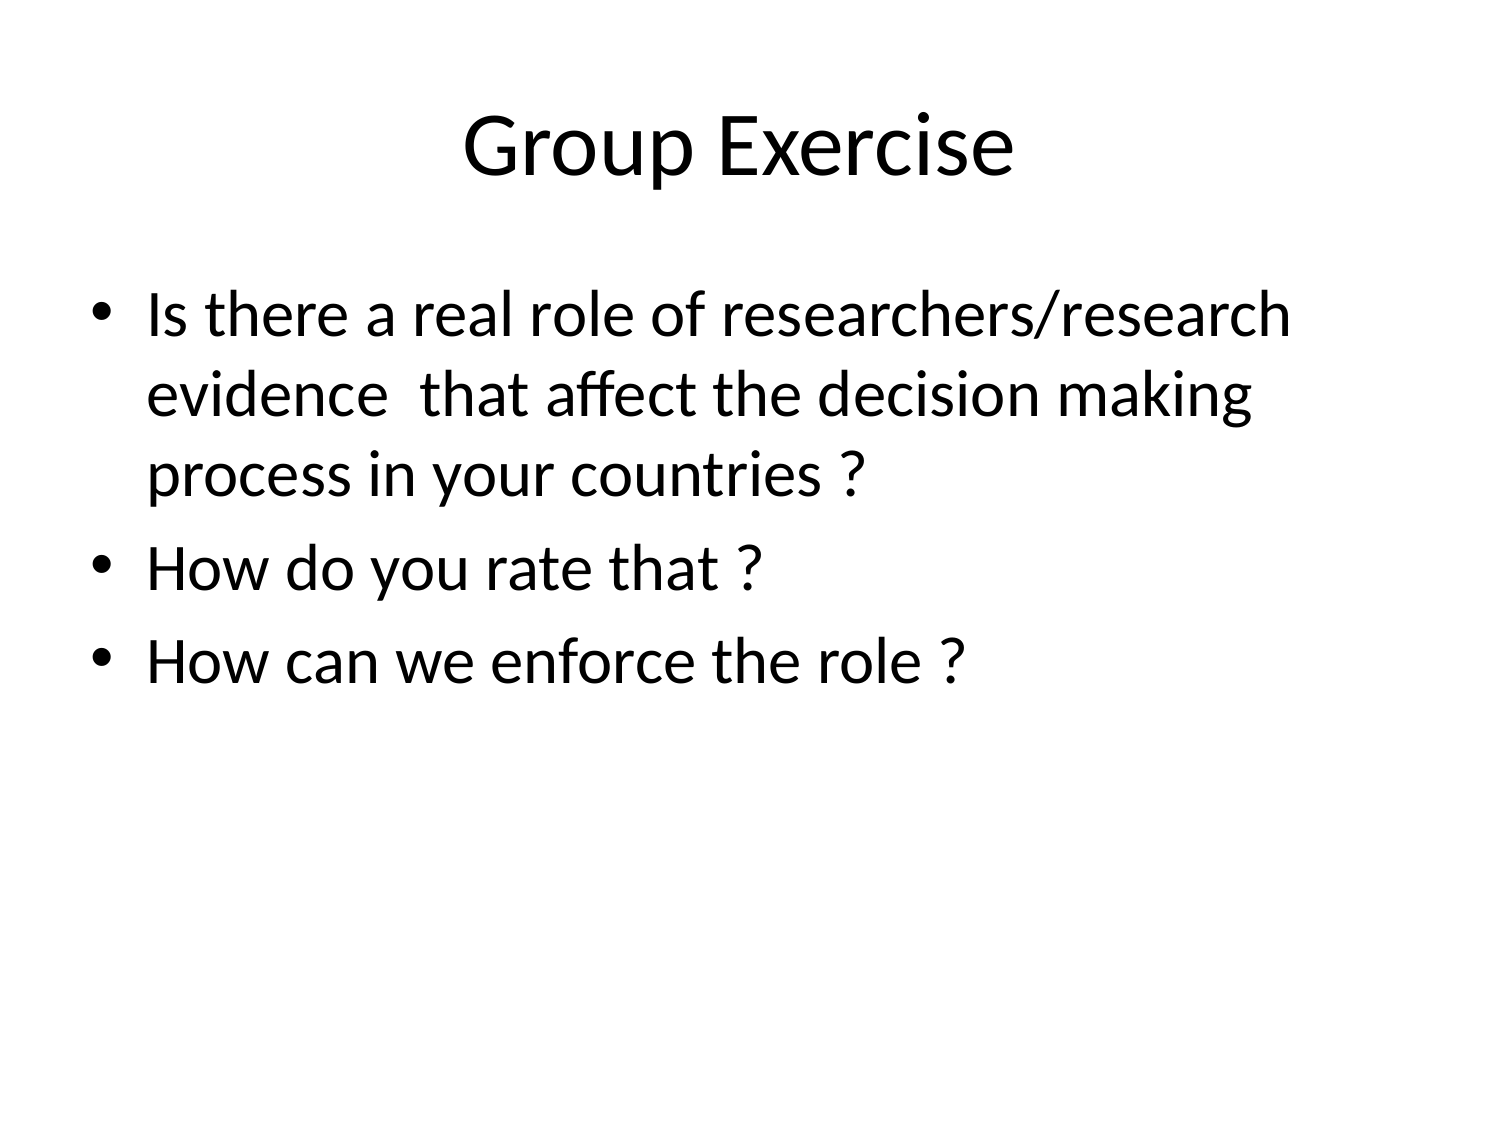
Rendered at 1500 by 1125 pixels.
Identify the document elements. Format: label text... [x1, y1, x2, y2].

list Is there a real role of researchers/research evidence that affect the decision making process in your countries ? How do you rate that ? How can we enforce the role ? [75, 262, 1425, 1005]
title Group Exercise [75, 45, 1425, 233]
